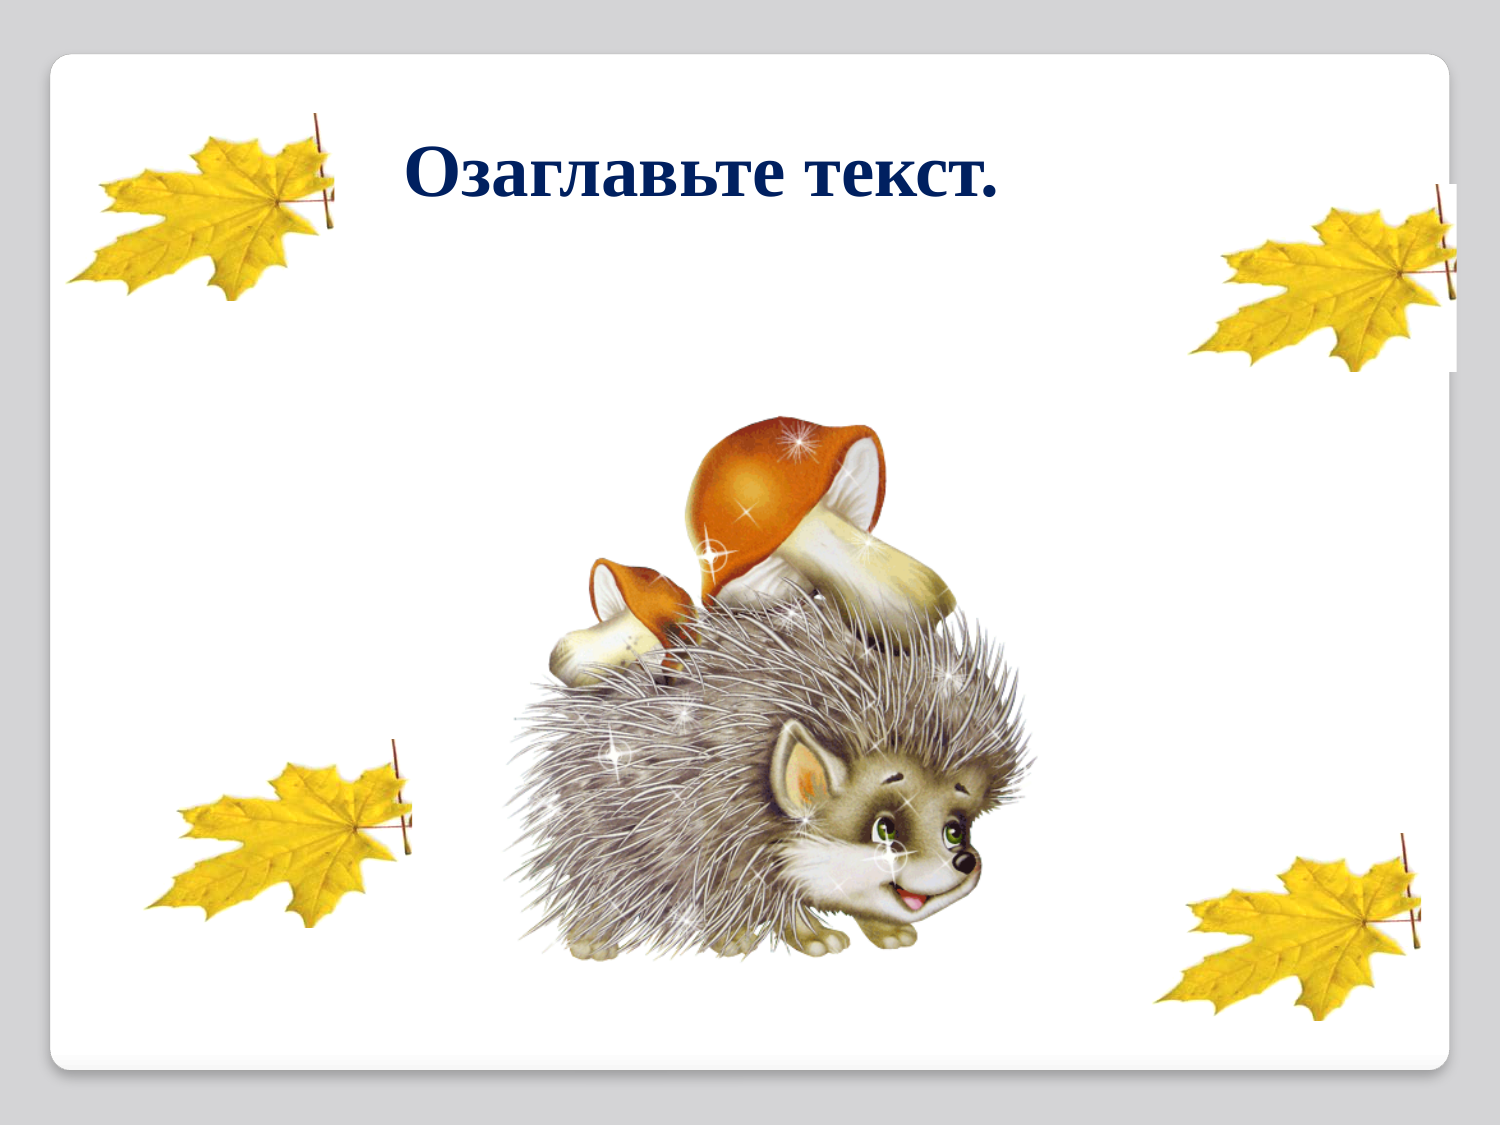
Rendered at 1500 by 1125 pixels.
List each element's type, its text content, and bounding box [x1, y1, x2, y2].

picture [64, 113, 335, 302]
picture [1151, 833, 1422, 1022]
text_box Озаглавьте текст. [335, 113, 1125, 219]
picture [1186, 184, 1457, 373]
picture [477, 396, 1053, 990]
picture [142, 739, 413, 928]
